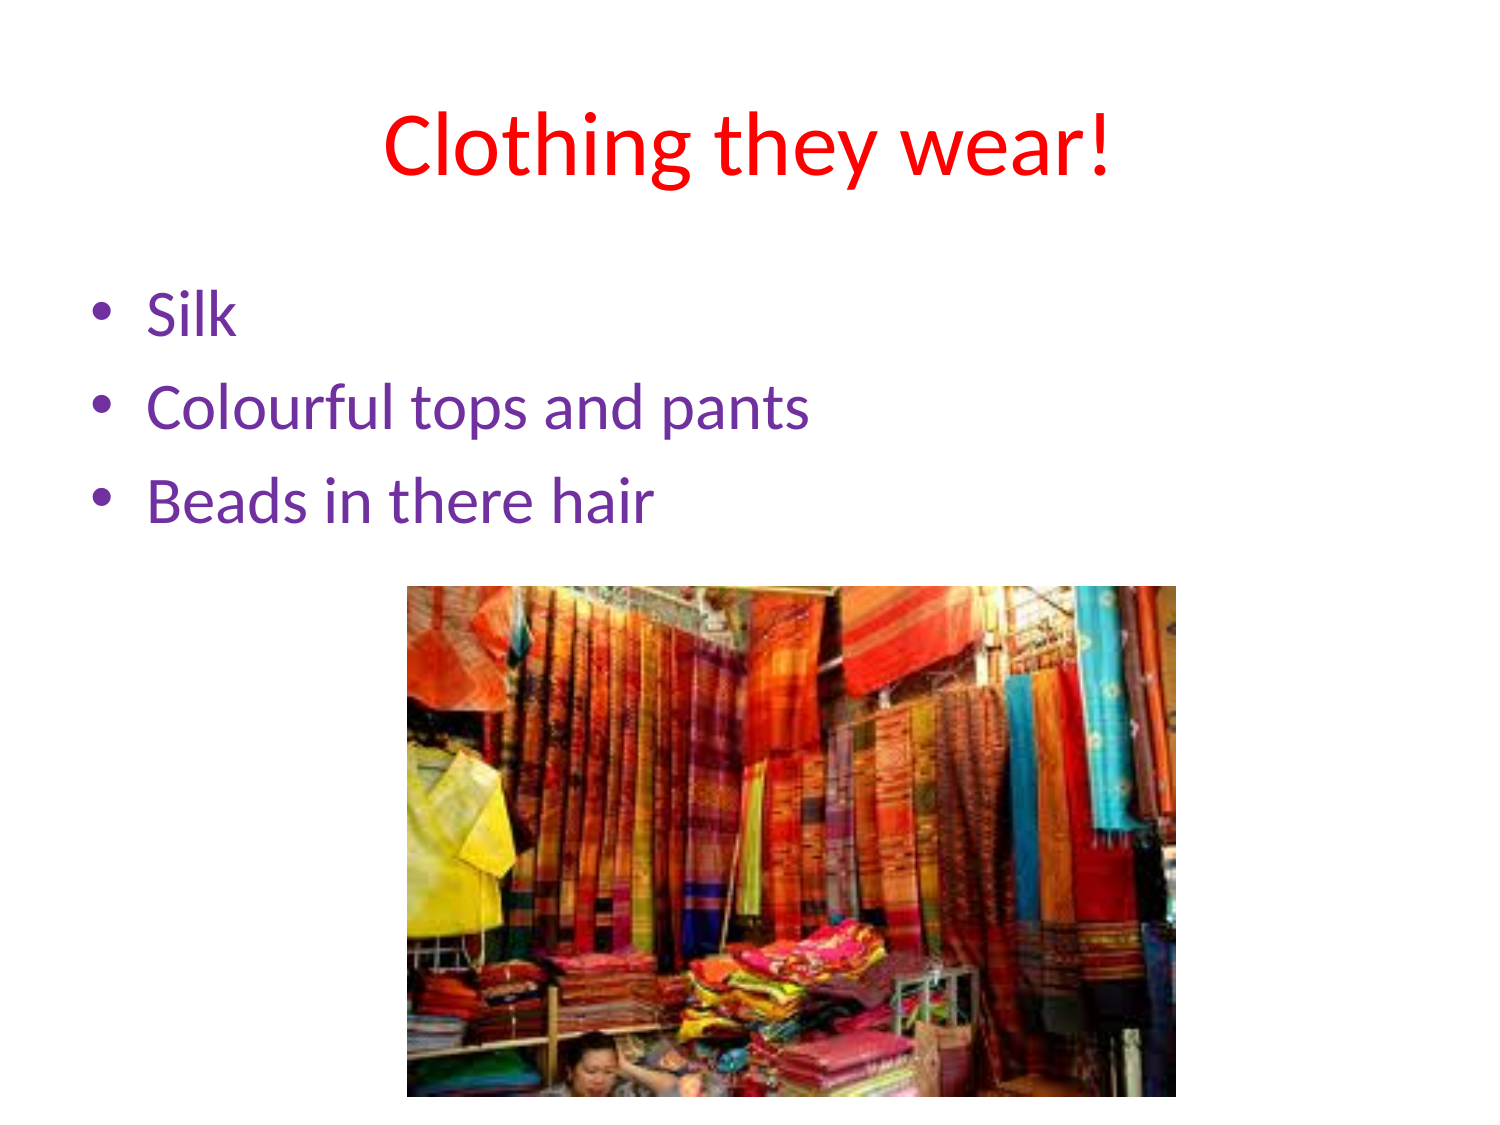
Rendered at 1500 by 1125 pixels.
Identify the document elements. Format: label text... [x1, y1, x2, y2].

list Silk Colourful tops and pants Beads in there hair [75, 262, 1425, 1005]
picture [407, 585, 1176, 1098]
title Clothing they wear! [75, 45, 1425, 233]
